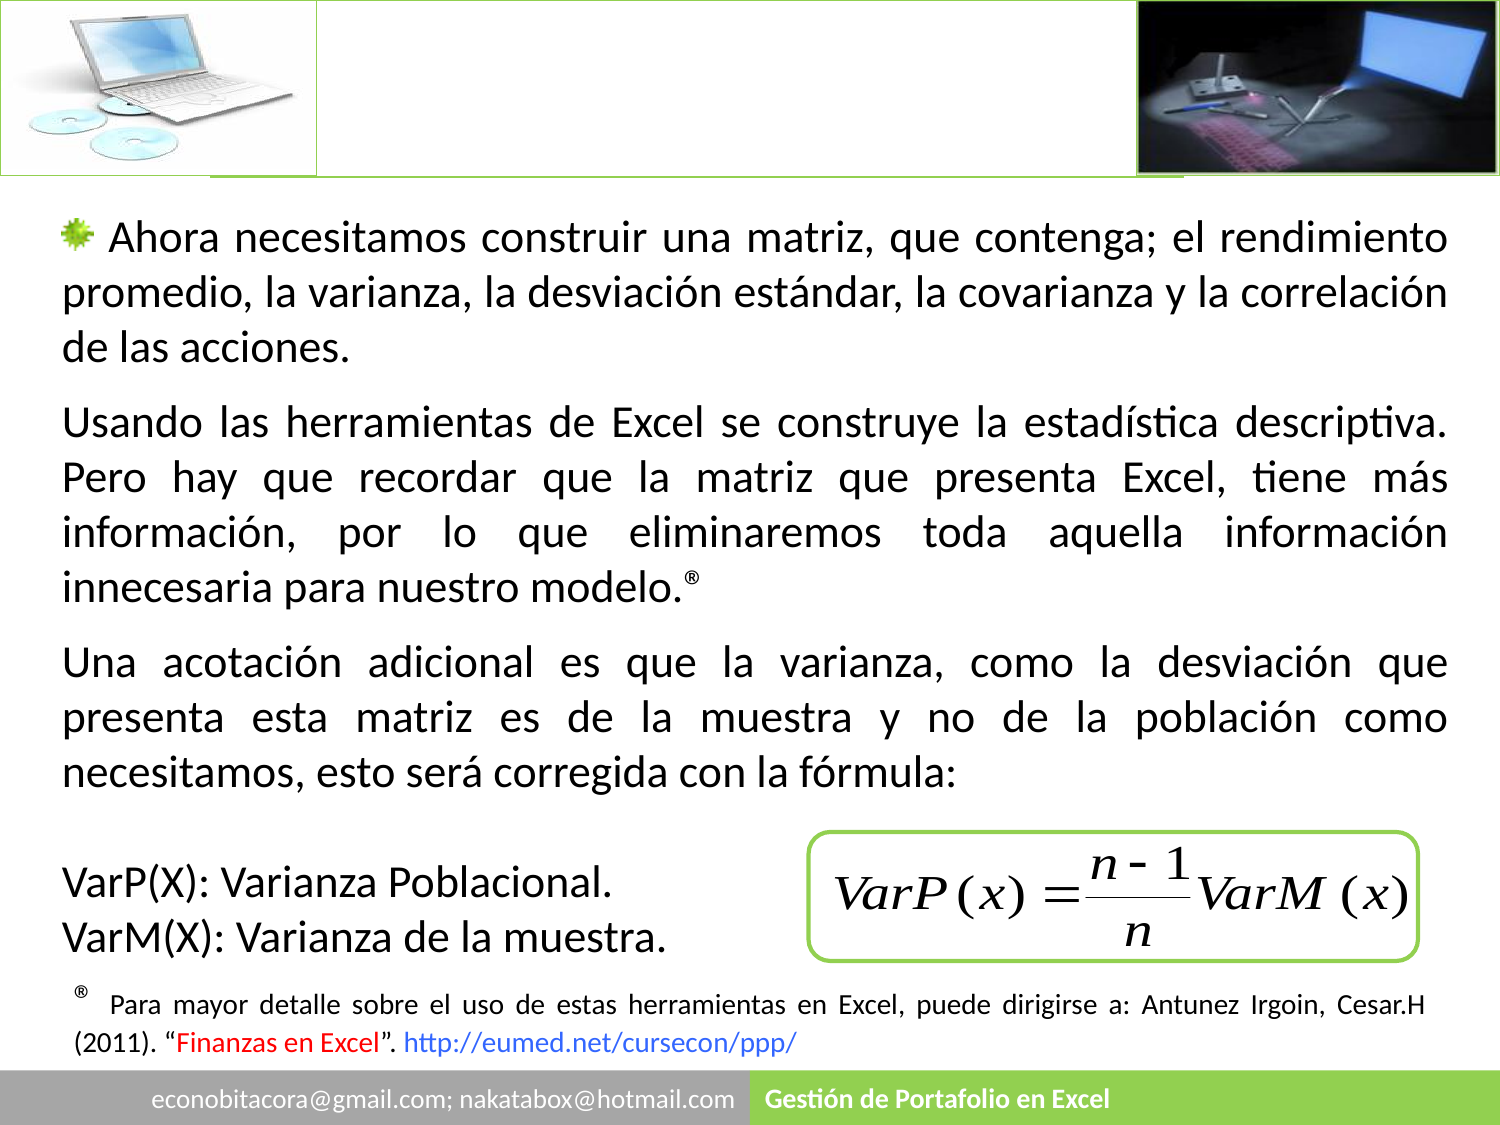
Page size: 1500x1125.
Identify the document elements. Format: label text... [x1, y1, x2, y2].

picture [61, 218, 94, 251]
text_box Ahora necesitamos construir una matriz, que contenga; el rendimiento promedio, la varianza, la desviación estándar, la covarianza y la correlación de las acciones. Usando las herramientas de Excel se construye la estadística descriptiva. Pero hay que recordar que la matriz que presenta Excel, tiene más información, por lo que eliminaremos toda aquella información innecesaria para nuestro modelo.® Una acotación adicional es que la varianza, como la desviación que presenta esta matriz es de la muestra y no de la población como necesitamos, esto será corregida con la fórmula: VarP(X): Varianza Poblacional. VarM(X): Varianza de la muestra. [46, 199, 1465, 961]
text_box econobitacora@gmail.com; nakatabox@hotmail.com [0, 1070, 749, 1125]
text_box [318, 0, 1134, 178]
text_box [806, 829, 1398, 960]
picture [0, 0, 317, 177]
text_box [828, 831, 1419, 959]
picture [1136, 0, 1500, 177]
text_box Gestión de Portafolio en Excel [749, 1070, 1500, 1125]
text_box ® Para mayor detalle sobre el uso de estas herramientas en Excel, puede dirigirse a: Antunez Irgoin, Cesar.H (2011). “Finanzas en Excel”. http://eumed.net/cursecon/ppp/ [58, 960, 1442, 1055]
